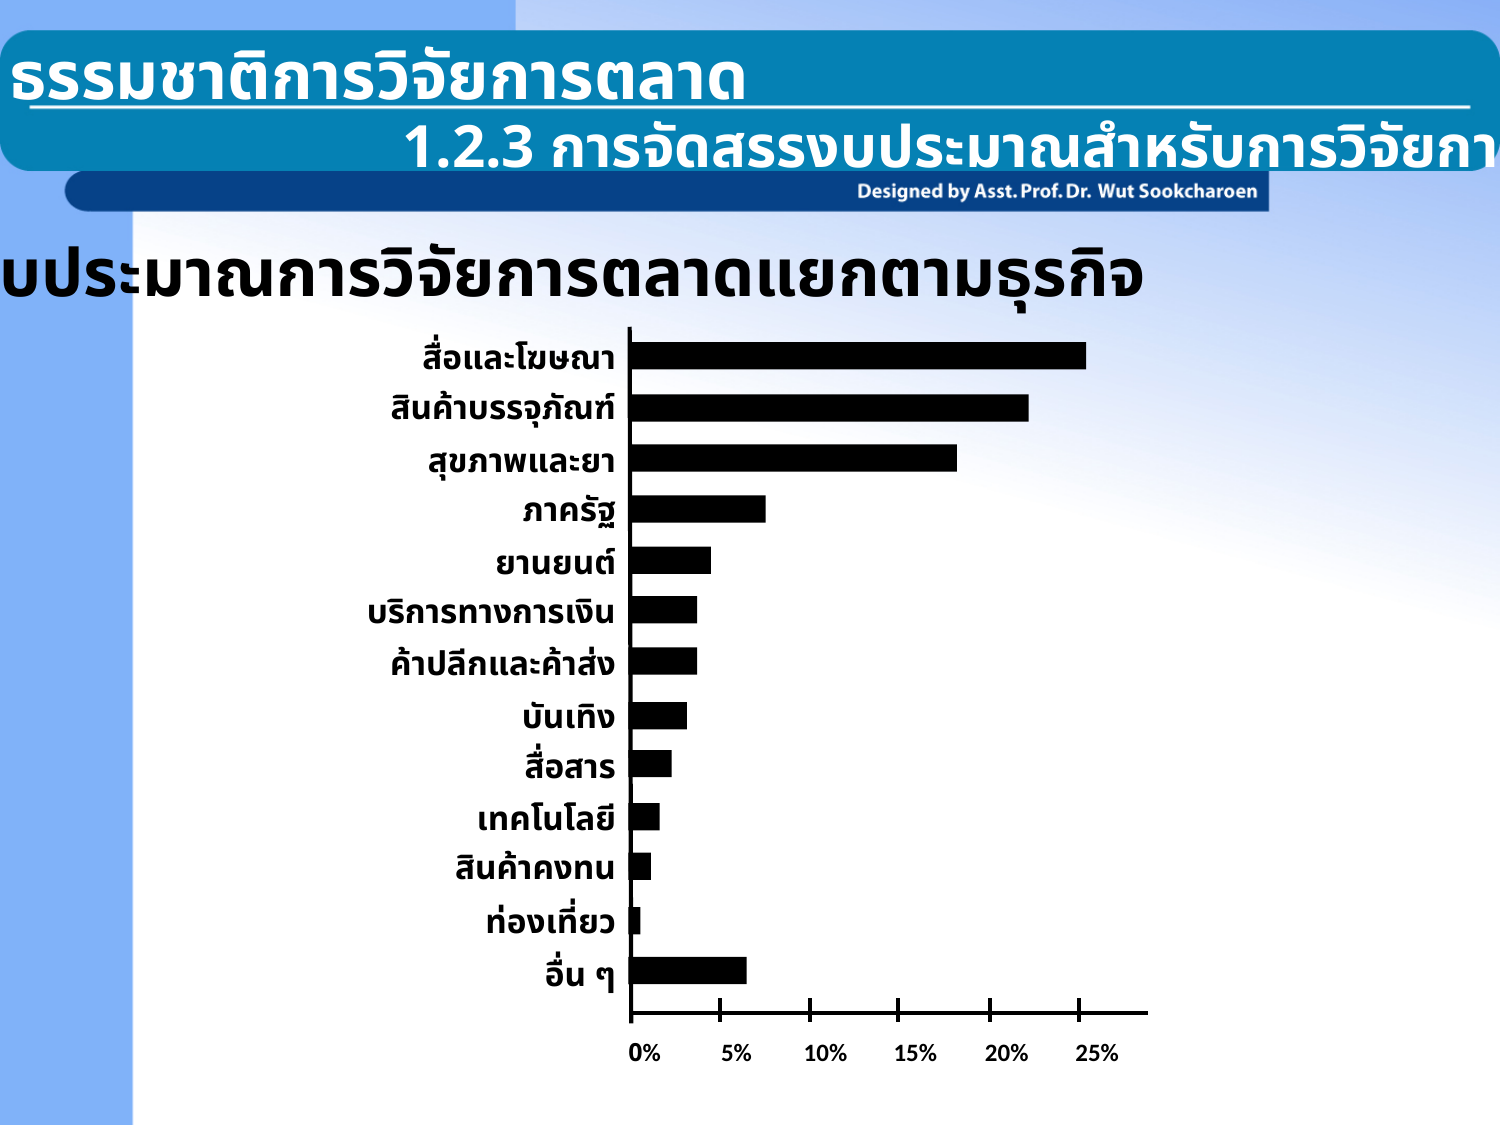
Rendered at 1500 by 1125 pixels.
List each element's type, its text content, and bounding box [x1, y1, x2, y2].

text_box 5% [671, 1022, 753, 1090]
text_box ท่องเที่ยว [316, 881, 622, 934]
text_box อื่น ๆ [316, 934, 624, 1012]
text_box ค้าปลีกและค้าส่ง [316, 623, 622, 676]
text_box สุขภาพและยา [316, 420, 622, 469]
text_box เทคโนโลยี [316, 804, 622, 827]
text_box บันเทิง [316, 676, 622, 726]
text_box 25% [1044, 1022, 1135, 1090]
text_box 1.2 ธรรมชาติการวิจัยการตลาด [0, 25, 765, 121]
text_box สื่อและโฆษณา [341, 317, 632, 367]
text_box สินค้าคงทน [316, 827, 622, 881]
picture [0, 149, 1500, 1125]
text_box 20% [935, 1022, 1044, 1090]
text_box สินค้าบรรจุภัณฑ์ [316, 367, 622, 420]
text_box สื่อสาร [316, 726, 622, 804]
text_box งบประมาณการวิจัยการตลาดแยกตามธุรกิจ [0, 222, 1180, 318]
text_box 15% [843, 1022, 935, 1090]
picture [0, 0, 1500, 53]
text_box บริการทางการเงิน [316, 571, 622, 623]
text_box 1.2.3 การจัดสรรงบประมาณสำหรับการวิจัยการตลาด [387, 101, 1500, 187]
text_box 0% [580, 1012, 671, 1090]
text_box 10% [753, 1022, 843, 1090]
text_box ภาครัฐ [316, 469, 622, 522]
text_box ยานยนต์ [316, 522, 622, 571]
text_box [636, 342, 1087, 985]
